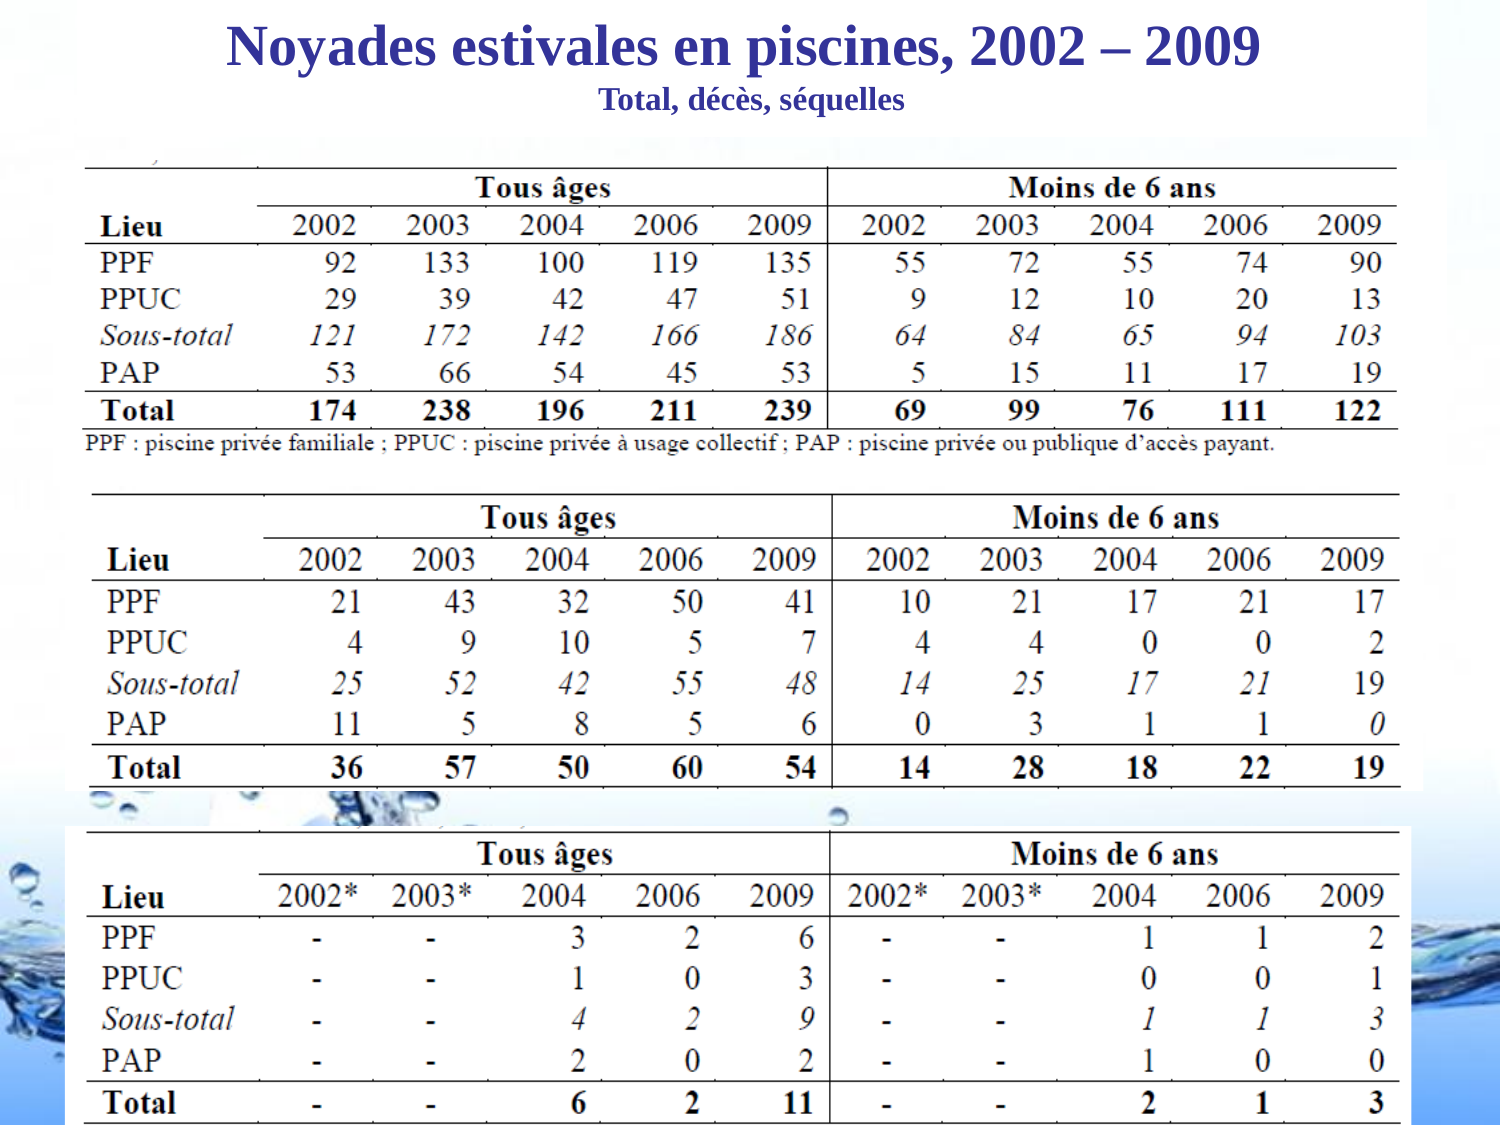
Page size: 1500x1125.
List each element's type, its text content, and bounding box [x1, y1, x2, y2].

title Noyades estivales en piscines, 2002 – 2009 Total, décès, séquelles [76, 0, 1427, 138]
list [52, 160, 1448, 487]
picture [0, 0, 1500, 1125]
